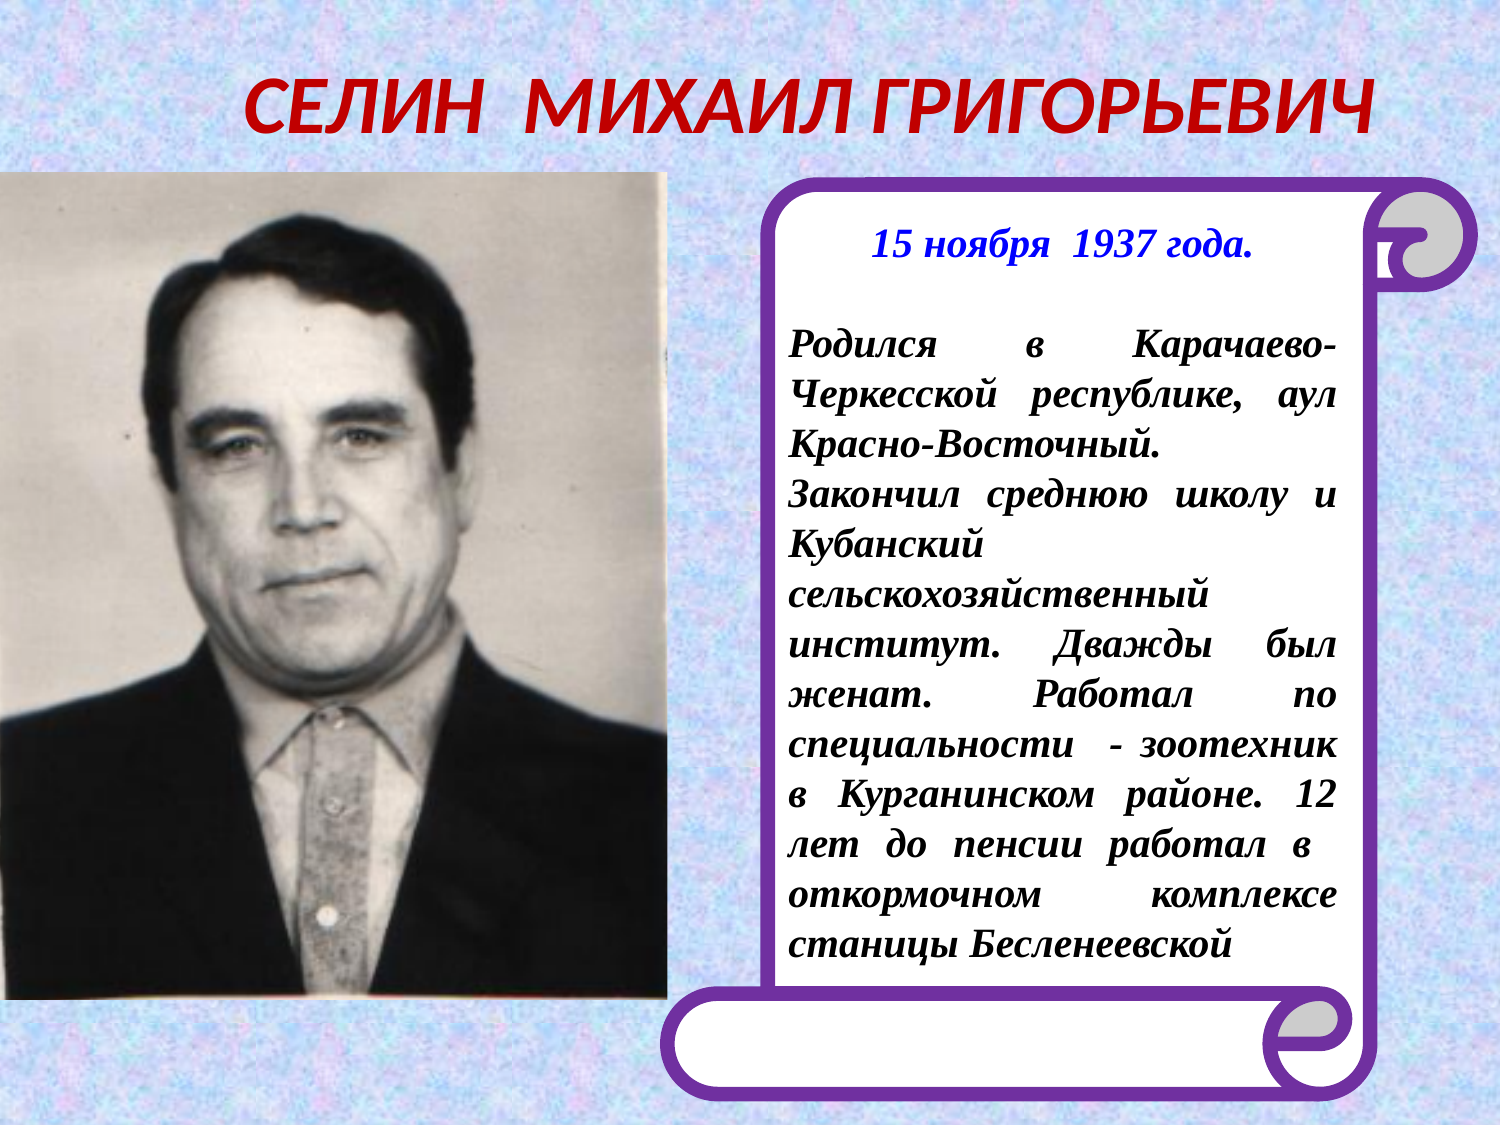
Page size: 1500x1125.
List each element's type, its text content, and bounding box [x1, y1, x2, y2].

text_box СЕЛИН МИХАИЛ ГРИГОРЬЕВИЧ [194, 42, 1424, 158]
picture [0, 0, 1500, 1125]
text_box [666, 184, 1471, 1095]
